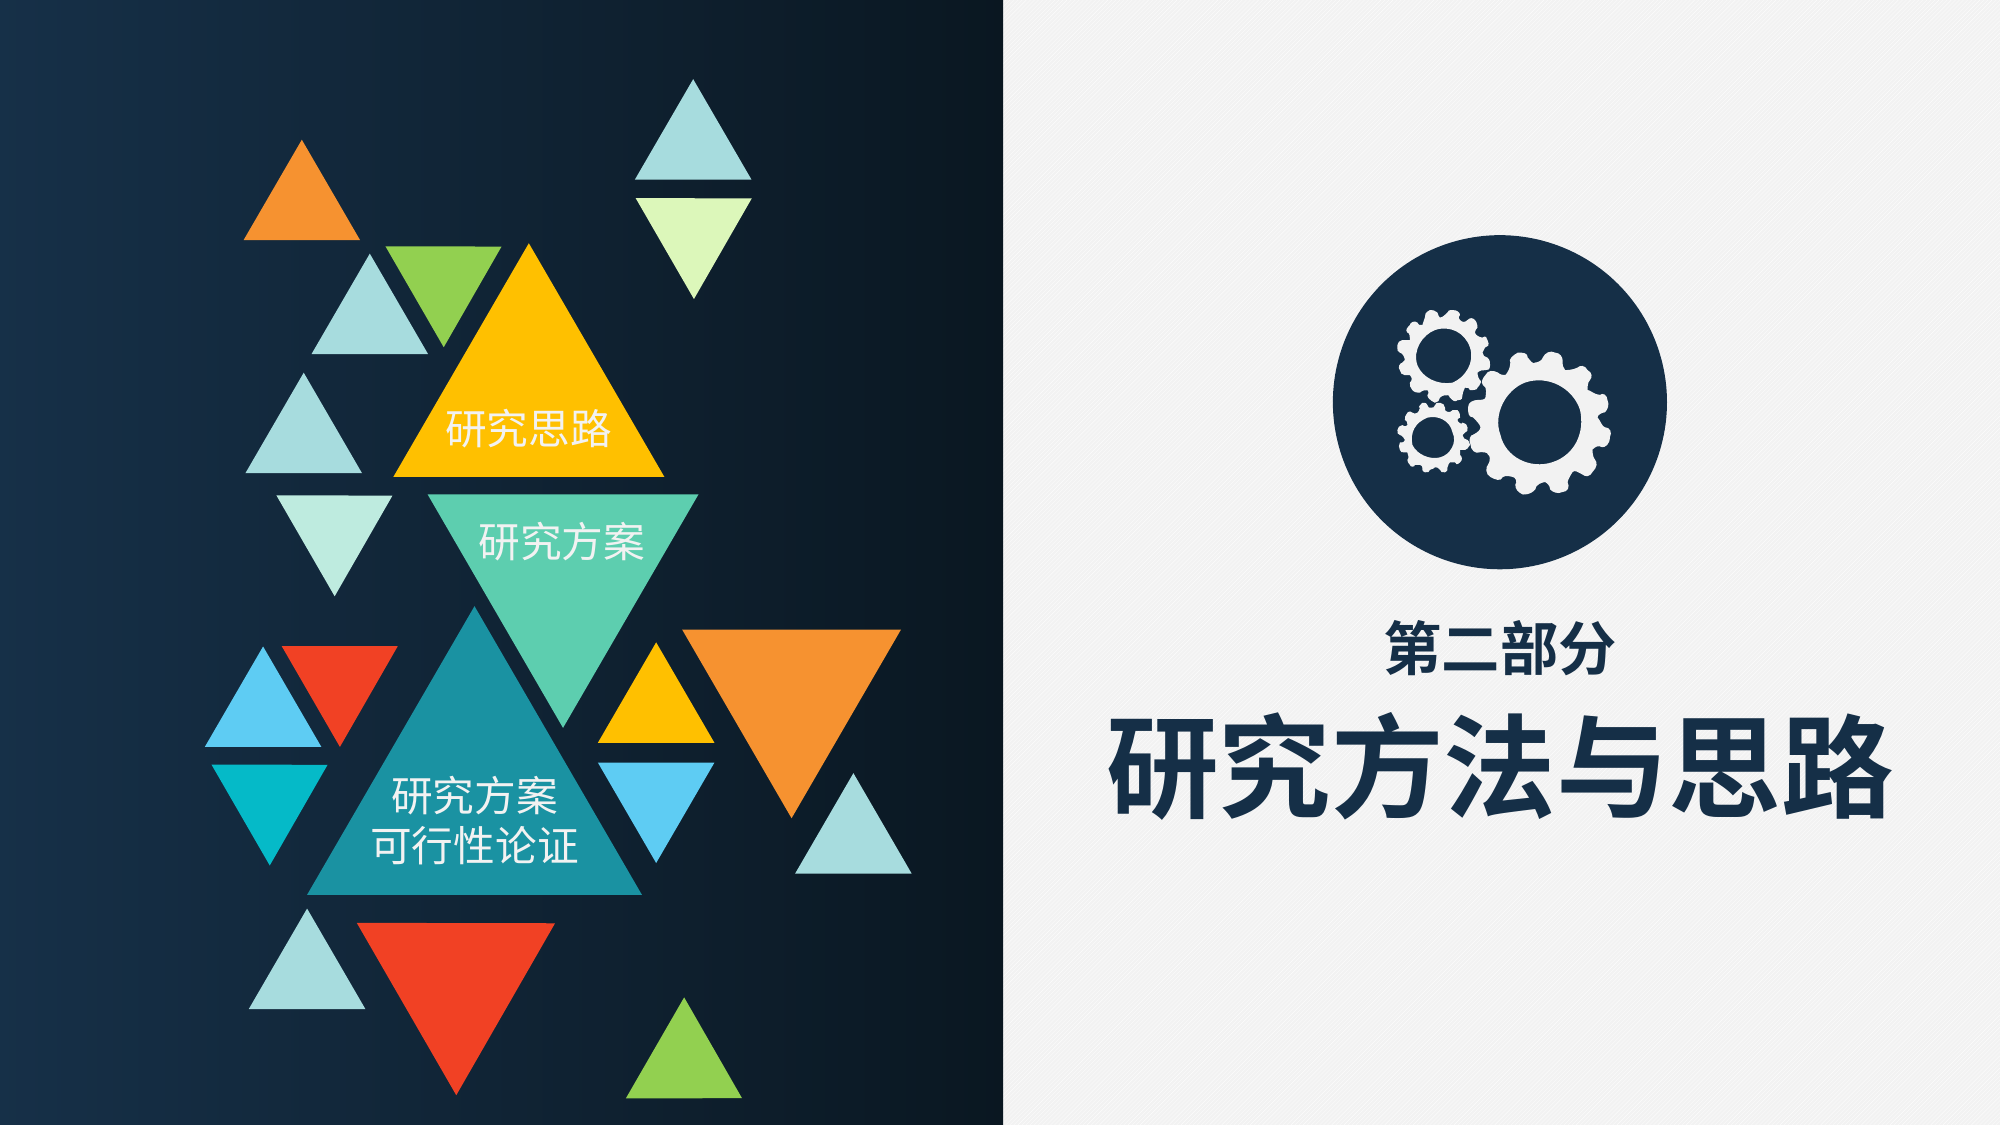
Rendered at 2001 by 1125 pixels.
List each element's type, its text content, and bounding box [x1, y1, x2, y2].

text_box [305, 810, 644, 896]
text_box 研究思路 [430, 395, 628, 460]
text_box 第二部分 [1368, 604, 1632, 690]
text_box [247, 906, 368, 1011]
text_box 研究方案 可行性论证 [355, 762, 594, 878]
text_box [243, 370, 364, 475]
text_box [793, 771, 914, 875]
text_box [633, 197, 754, 302]
text_box [633, 77, 754, 181]
text_box [279, 644, 400, 750]
text_box [383, 245, 504, 350]
text_box [472, 574, 654, 730]
text_box [439, 241, 619, 395]
text_box [274, 494, 395, 599]
text_box [382, 604, 567, 762]
text_box [203, 644, 324, 748]
text_box [425, 493, 701, 562]
text_box [596, 640, 717, 744]
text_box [1332, 235, 1667, 570]
text_box [209, 763, 330, 868]
text_box [241, 137, 362, 242]
text_box 研究方案 [463, 508, 661, 574]
text_box [596, 761, 717, 866]
text_box [391, 411, 667, 478]
text_box [309, 251, 430, 356]
text_box [354, 921, 557, 1098]
text_box 研究方法与思路 [1091, 689, 1909, 840]
text_box [624, 995, 744, 1100]
text_box [680, 628, 903, 821]
